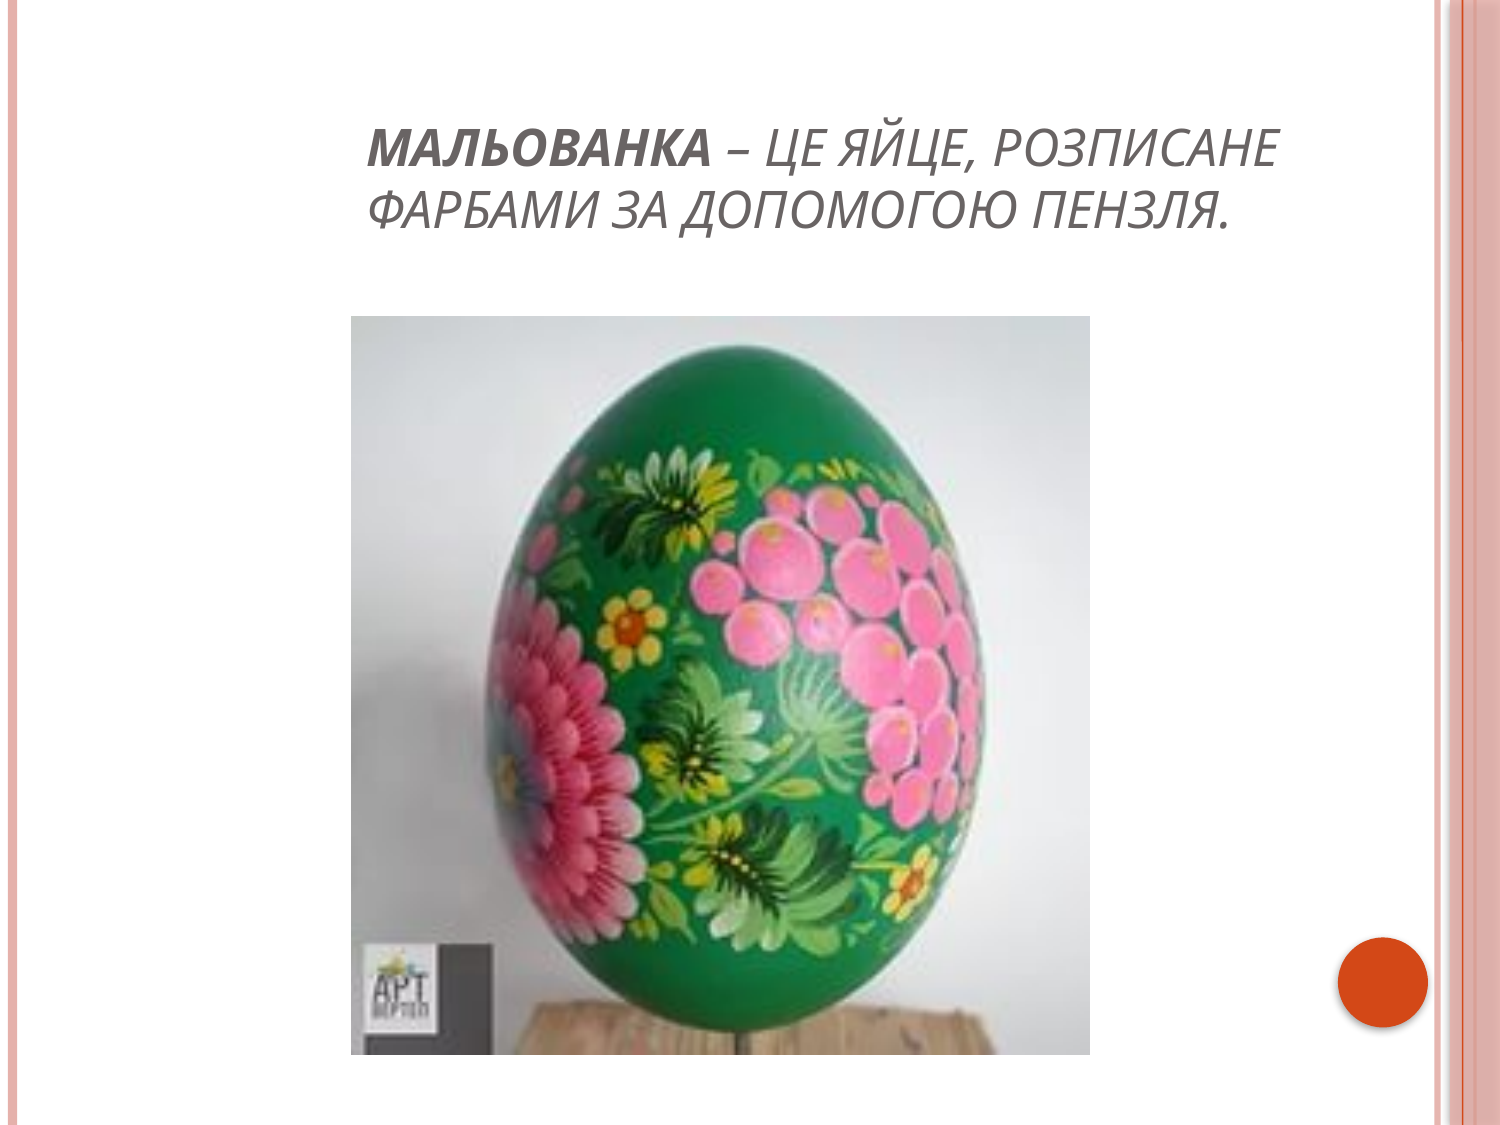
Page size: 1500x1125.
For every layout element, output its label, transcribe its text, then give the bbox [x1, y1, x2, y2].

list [350, 315, 1091, 1056]
title МАЛЬОВАНКА – ЦЕ ЯЙЦЕ, РОЗПИСАНЕ ФАРБАМИ ЗА ДОПОМОГОЮ ПЕНЗЛЯ. [351, 45, 1300, 247]
